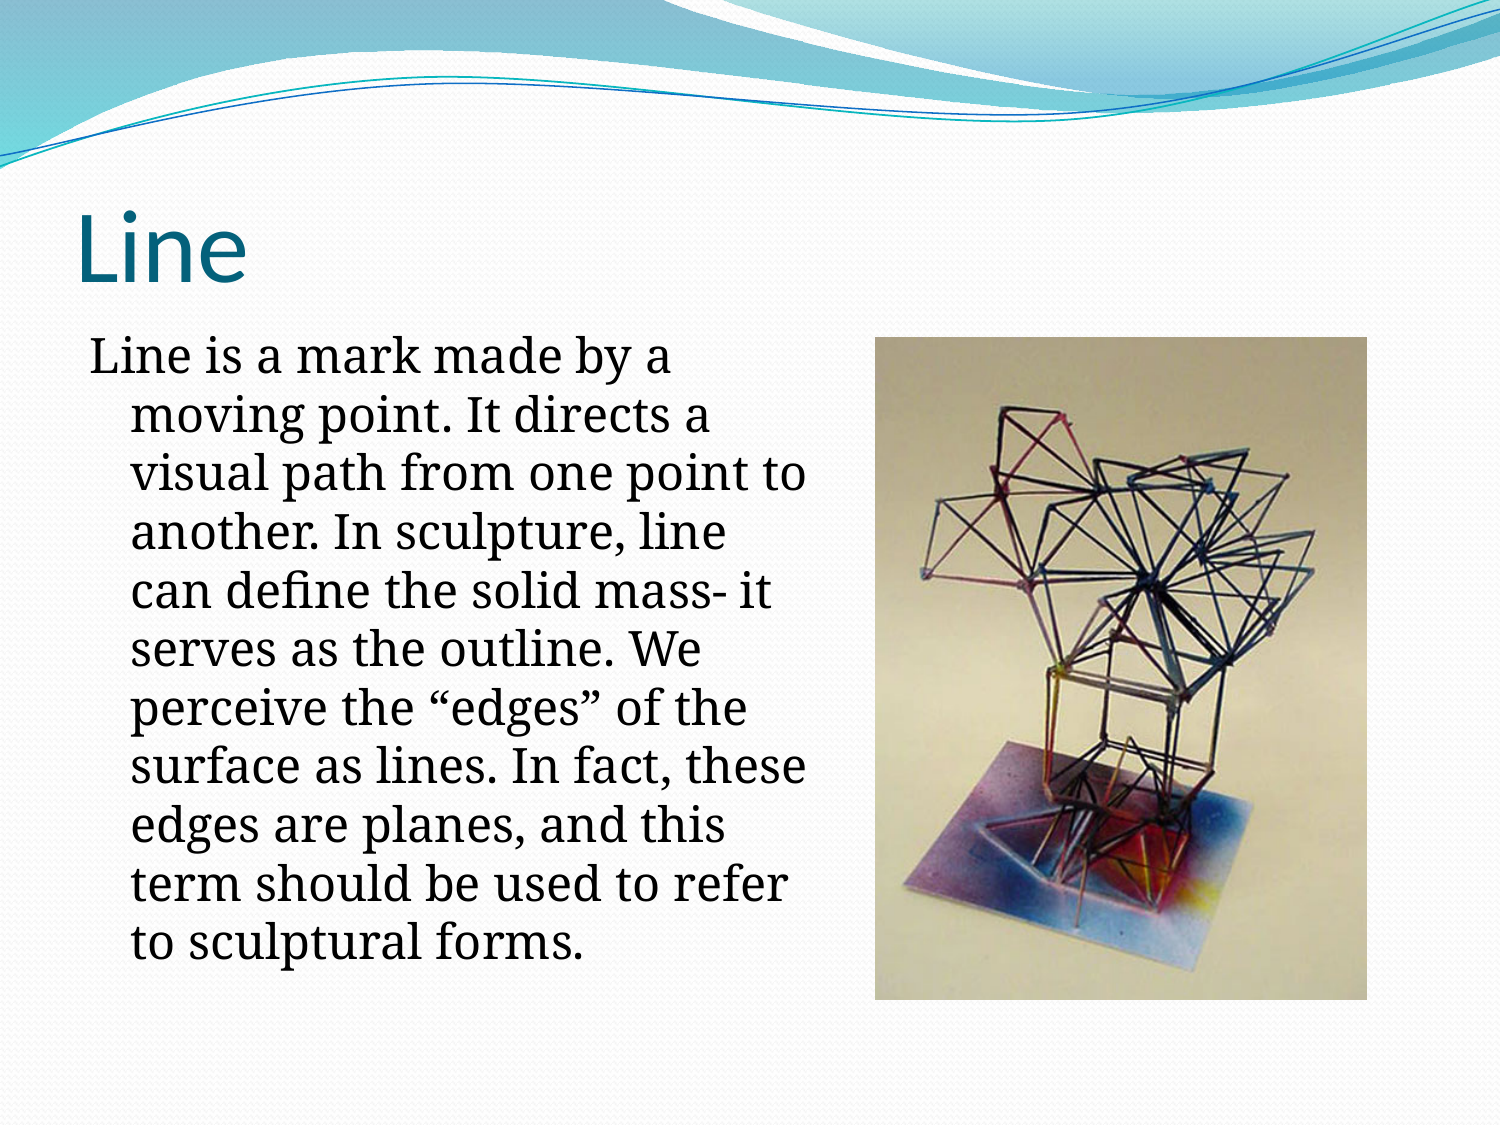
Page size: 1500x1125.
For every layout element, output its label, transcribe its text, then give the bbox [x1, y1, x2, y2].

picture [874, 337, 1367, 1001]
title Line [75, 115, 1425, 303]
list Line is a mark made by a moving point. It directs a visual path from one point to another. In sculpture, line can define the solid mass- it serves as the outline. We perceive the “edges” of the surface as lines. In fact, these edges are planes, and this term should be used to refer to sculptural forms. [75, 317, 825, 1025]
